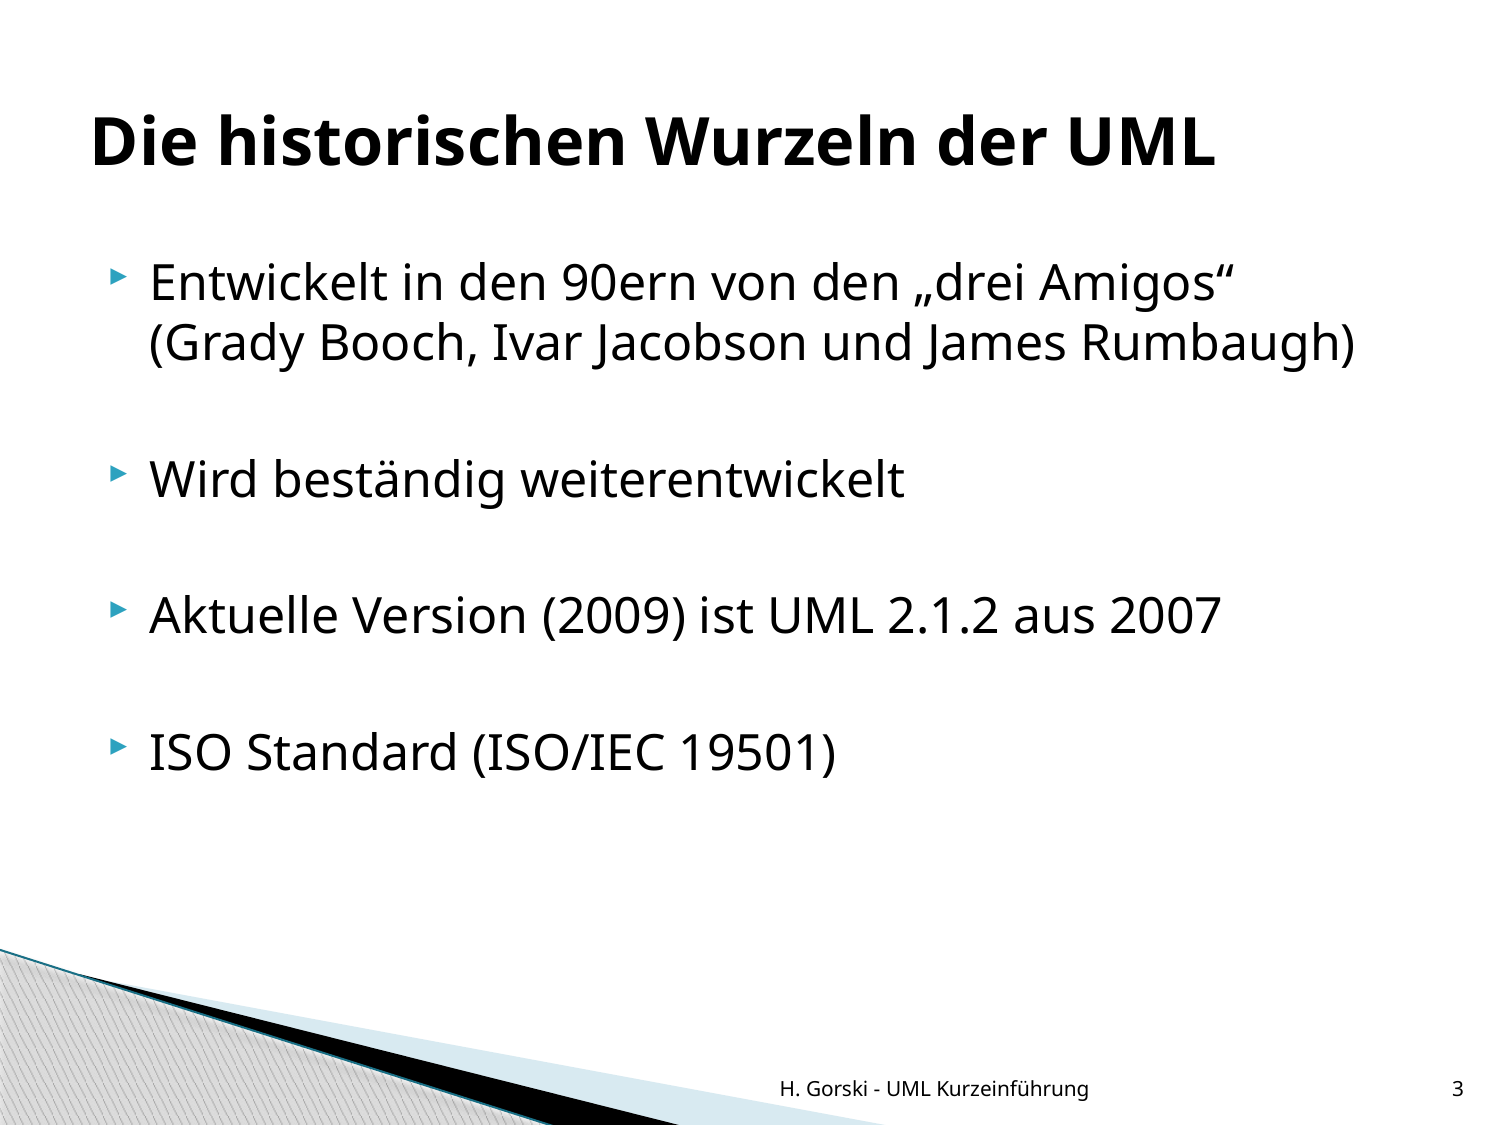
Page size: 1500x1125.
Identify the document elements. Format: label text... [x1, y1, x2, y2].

footer H. Gorski - UML Kurzeinführung [718, 1051, 1105, 1112]
list Entwickelt in den 90ern von den „drei Amigos“ (Grady Booch, Ivar Jacobson und James Rumbaugh) Wird beständig weiterentwickelt Aktuelle Version (2009) ist UML 2.1.2 aus 2007 ISO Standard (ISO/IEC 19501) [75, 243, 1425, 986]
slide_number 3 [1418, 1051, 1479, 1112]
title Die historischen Wurzeln der UML [75, 45, 1425, 233]
